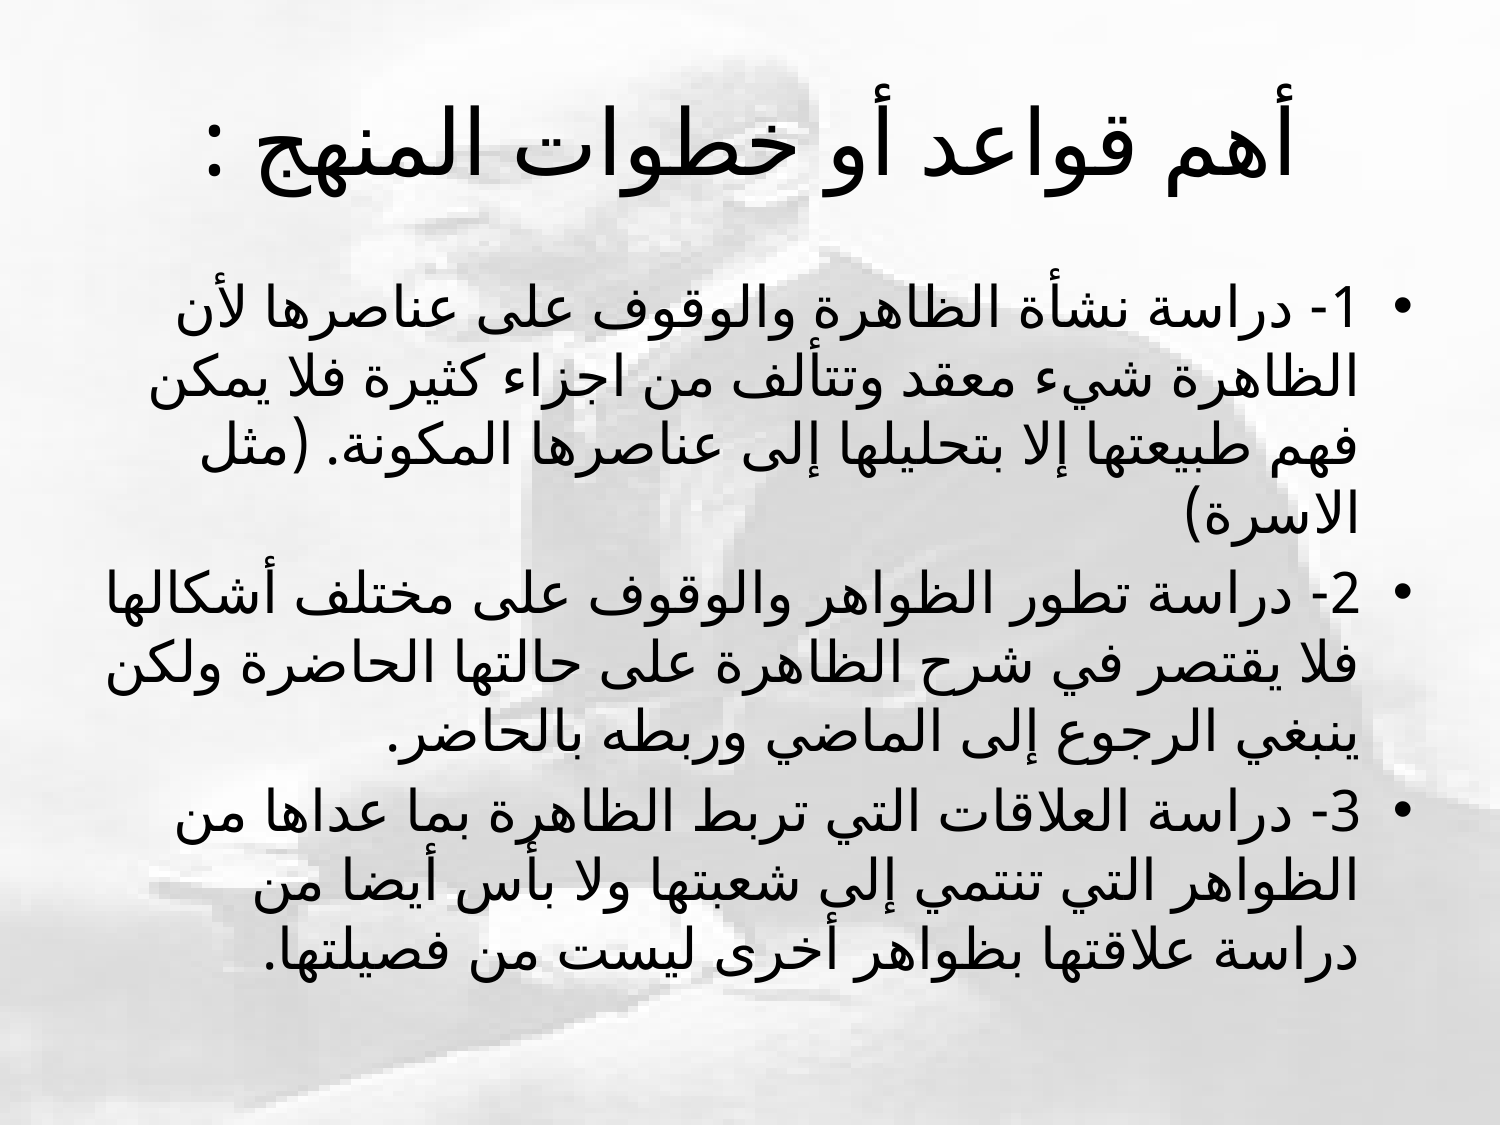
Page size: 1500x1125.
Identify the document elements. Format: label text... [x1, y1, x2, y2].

list 1- دراسة نشأة الظاهرة والوقوف على عناصرها لأن الظاهرة شيء معقد وتتألف من اجزاء كثيرة فلا يمكن فهم طبيعتها إلا بتحليلها إلى عناصرها المكونة. (مثل الاسرة) 2- دراسة تطور الظواهر والوقوف على مختلف أشكالها فلا يقتصر في شرح الظاهرة على حالتها الحاضرة ولكن ينبغي الرجوع إلى الماضي وربطه بالحاضر. 3- دراسة العلاقات التي تربط الظاهرة بما عداها من الظواهر التي تنتمي إلى شعبتها ولا بأس أيضا من دراسة علاقتها بظواهر أخرى ليست من فصيلتها. [75, 262, 1425, 1005]
title أهم قواعد أو خطوات المنهج : [75, 45, 1425, 233]
